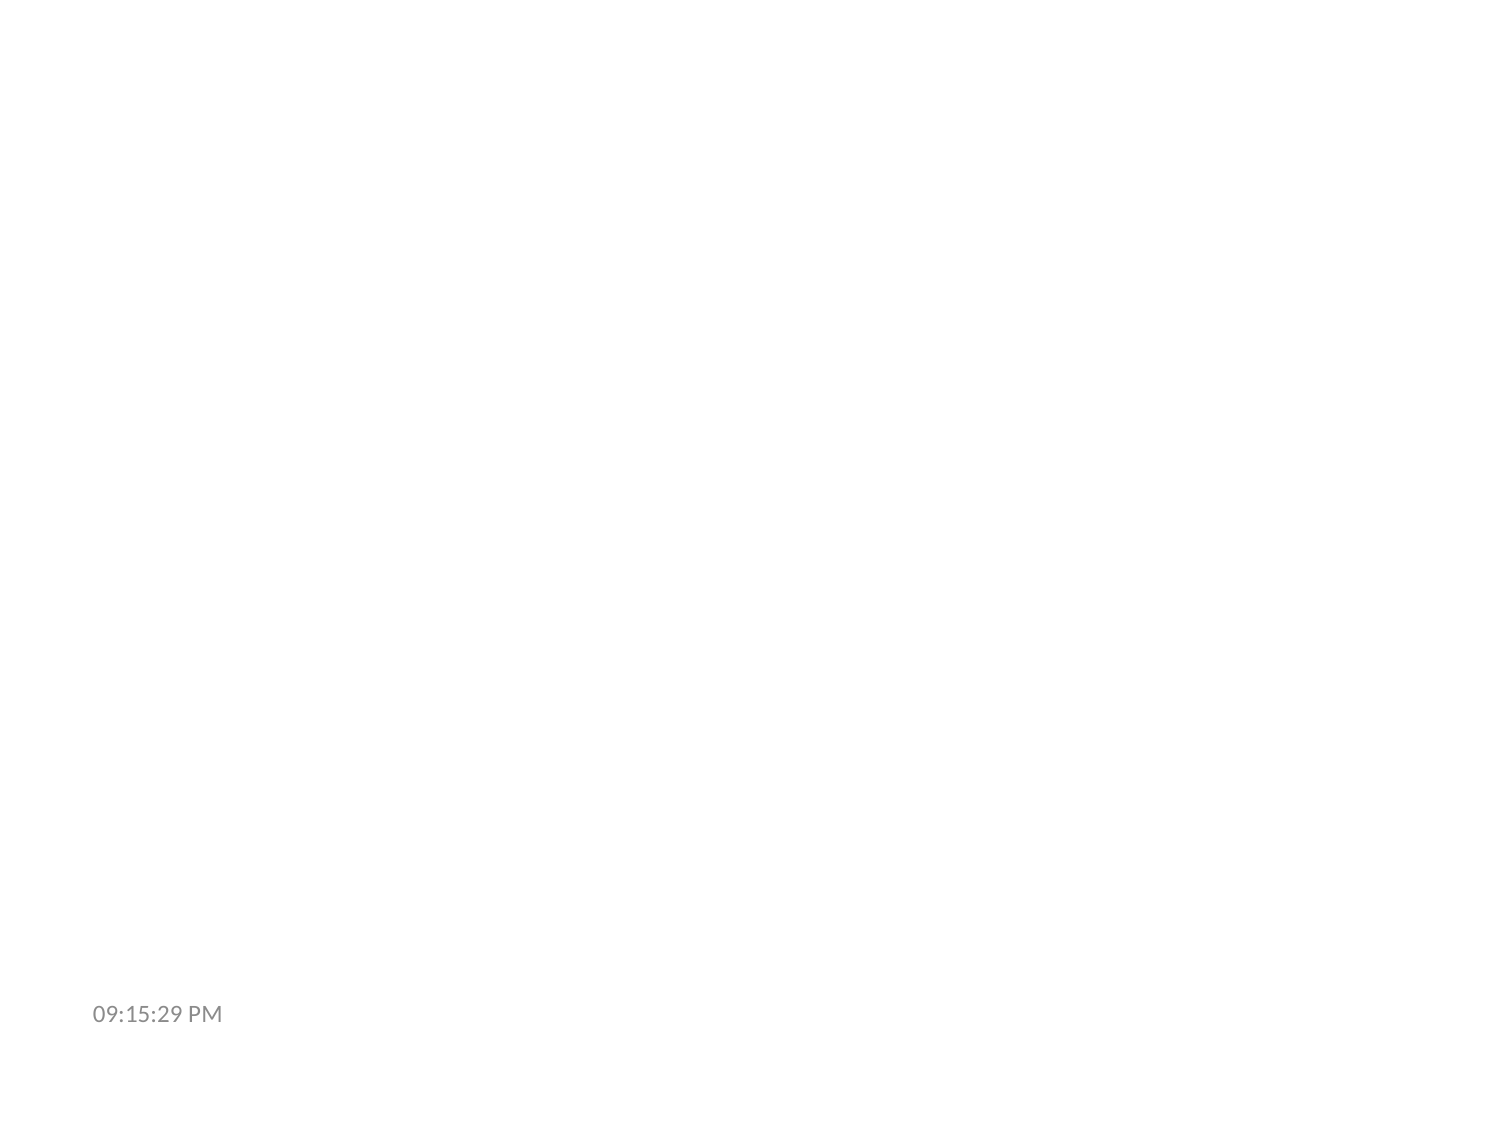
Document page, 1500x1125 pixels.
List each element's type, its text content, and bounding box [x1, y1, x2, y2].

text_box 3:35:09 PM [77, 982, 428, 1043]
